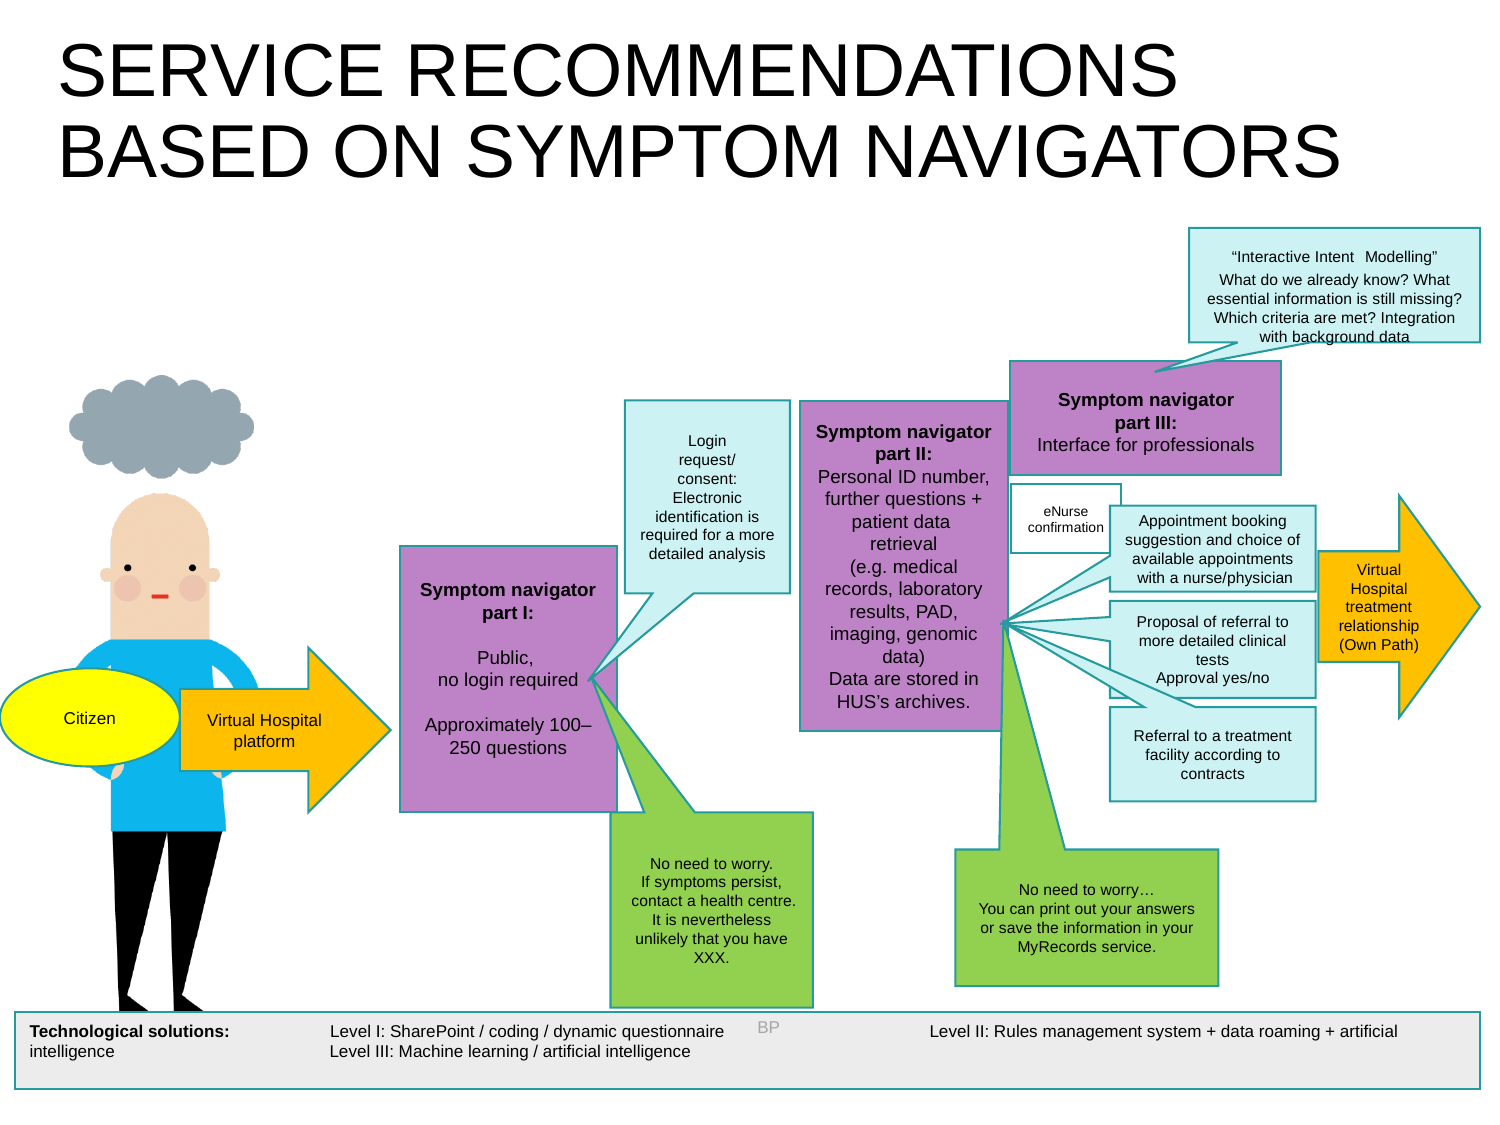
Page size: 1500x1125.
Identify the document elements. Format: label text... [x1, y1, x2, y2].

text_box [0, 227, 1481, 1089]
title service recommendations based on symptom navigators [42, 0, 1381, 202]
